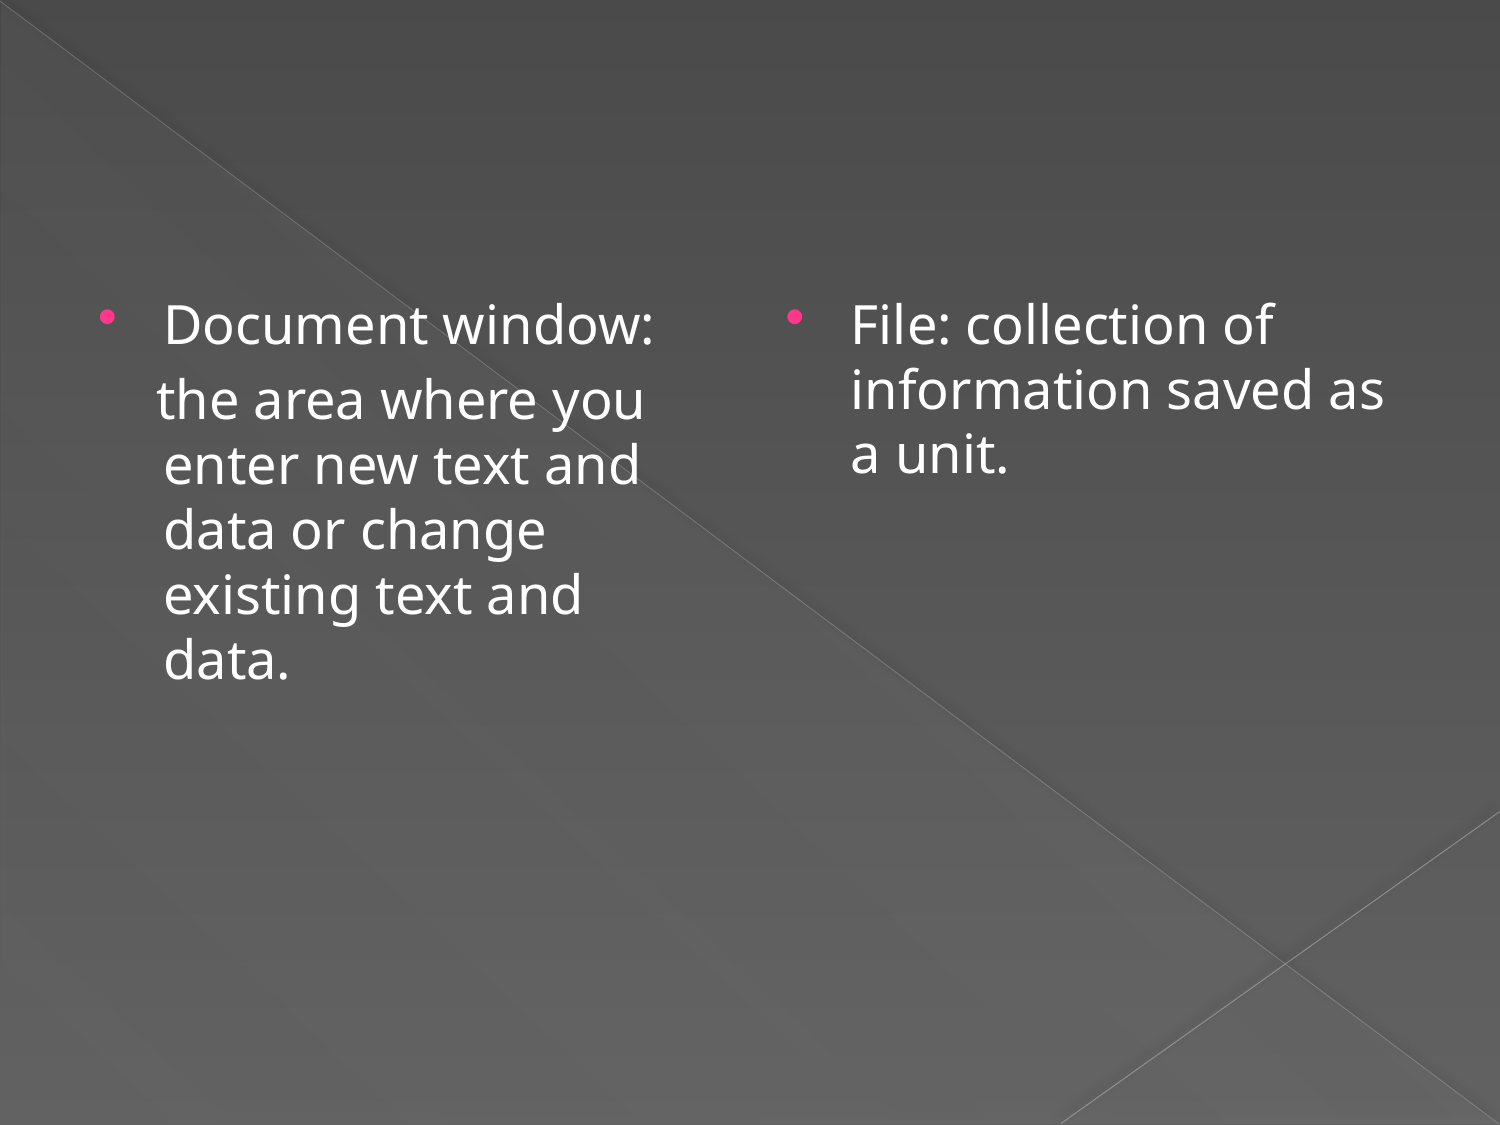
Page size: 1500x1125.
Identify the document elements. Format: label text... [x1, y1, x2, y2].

list Document window: the area where you enter new text and data or change existing text and data. [75, 282, 738, 1025]
list File: collection of information saved as a unit. [762, 282, 1425, 1025]
